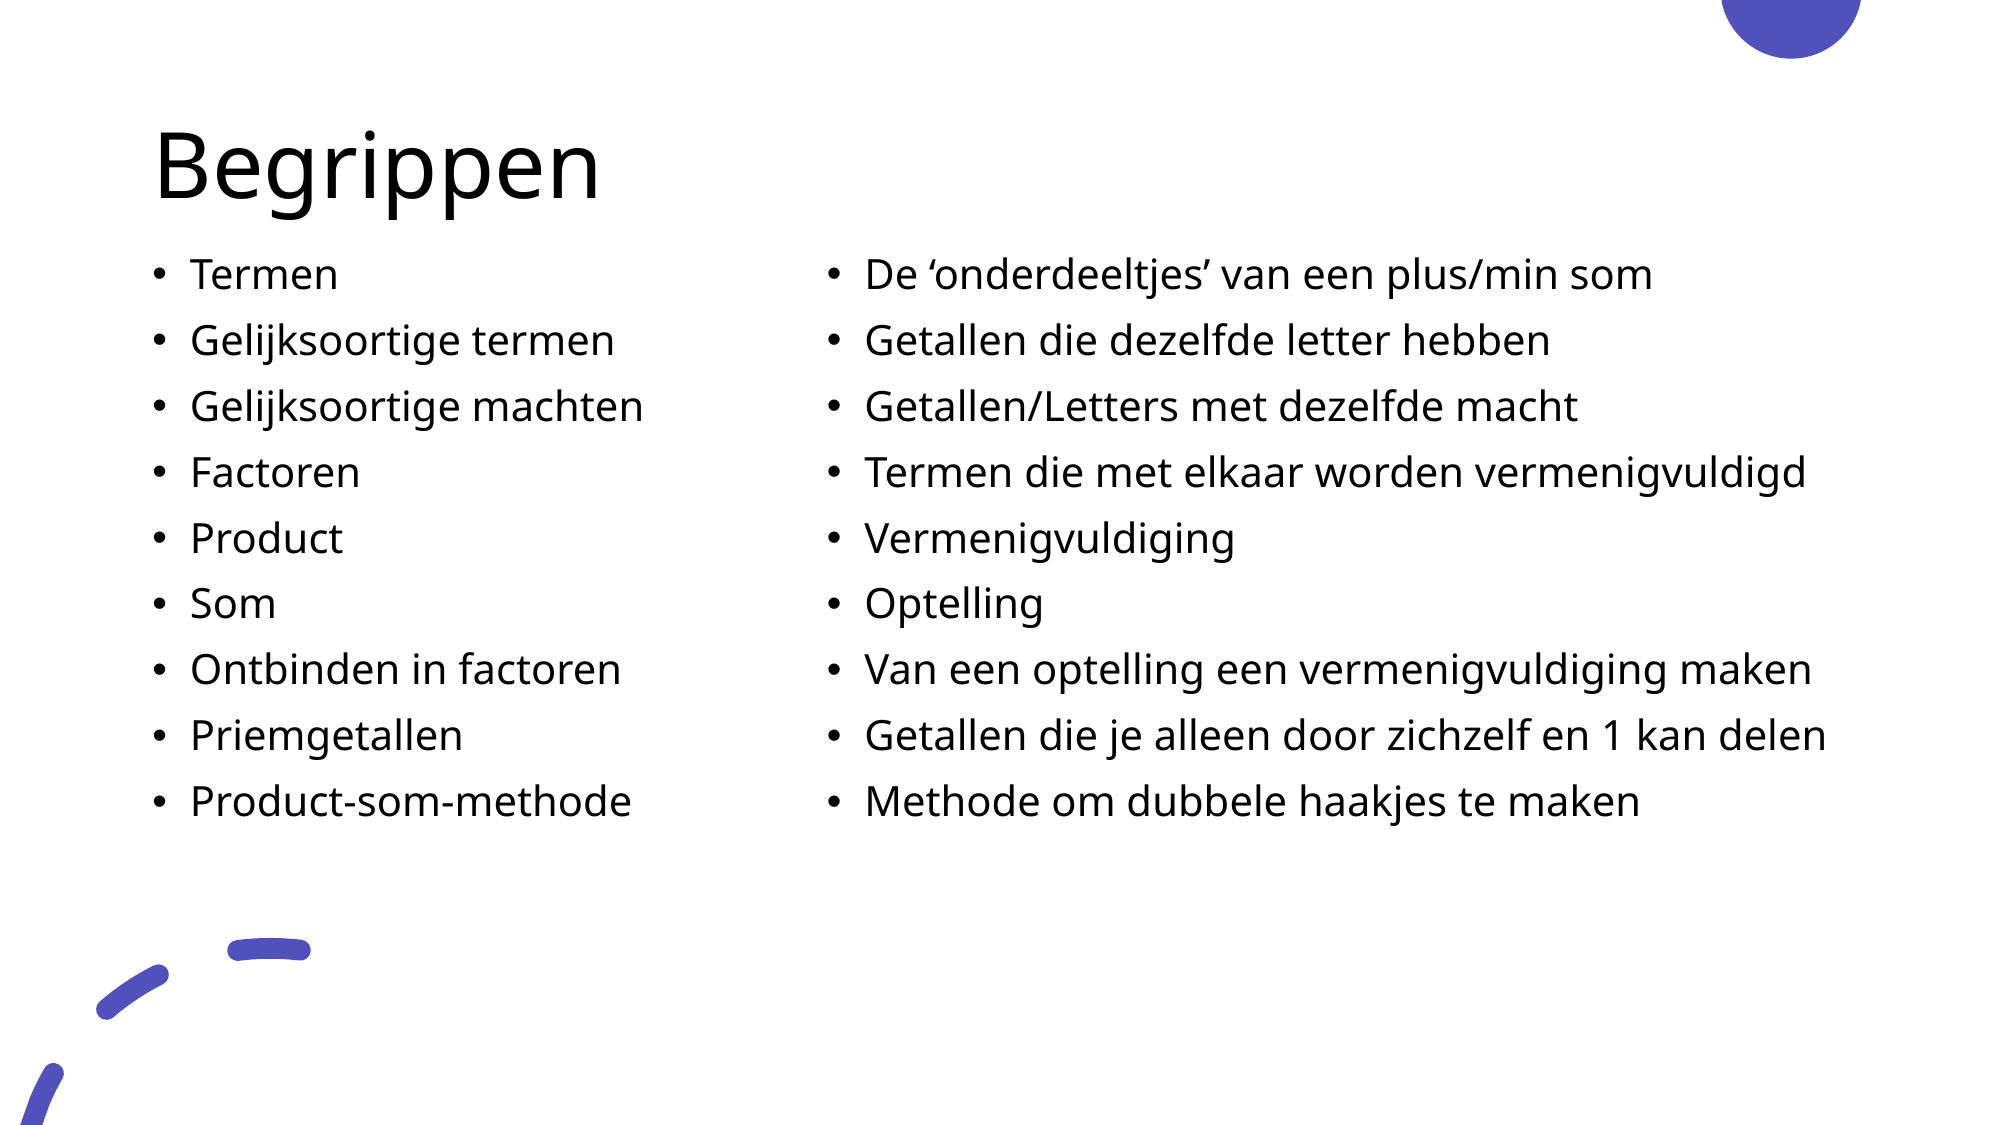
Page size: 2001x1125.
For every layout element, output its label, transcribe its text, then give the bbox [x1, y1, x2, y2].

title Begrippen [137, 59, 1863, 278]
list Termen Gelijksoortige termen Gelijksoortige machten Factoren Product Som Ontbinden in factoren Priemgetallen Product-som-methode [137, 245, 809, 920]
text_box De ‘onderdeeltjes’ van een plus/min som Getallen die dezelfde letter hebben Getallen/Letters met dezelfde macht Termen die met elkaar worden vermenigvuldigd Vermenigvuldiging Optelling Van een optelling een vermenigvuldiging maken Getallen die je alleen door zichzelf en 1 kan delen Methode om dubbele haakjes te maken [811, 245, 1863, 920]
